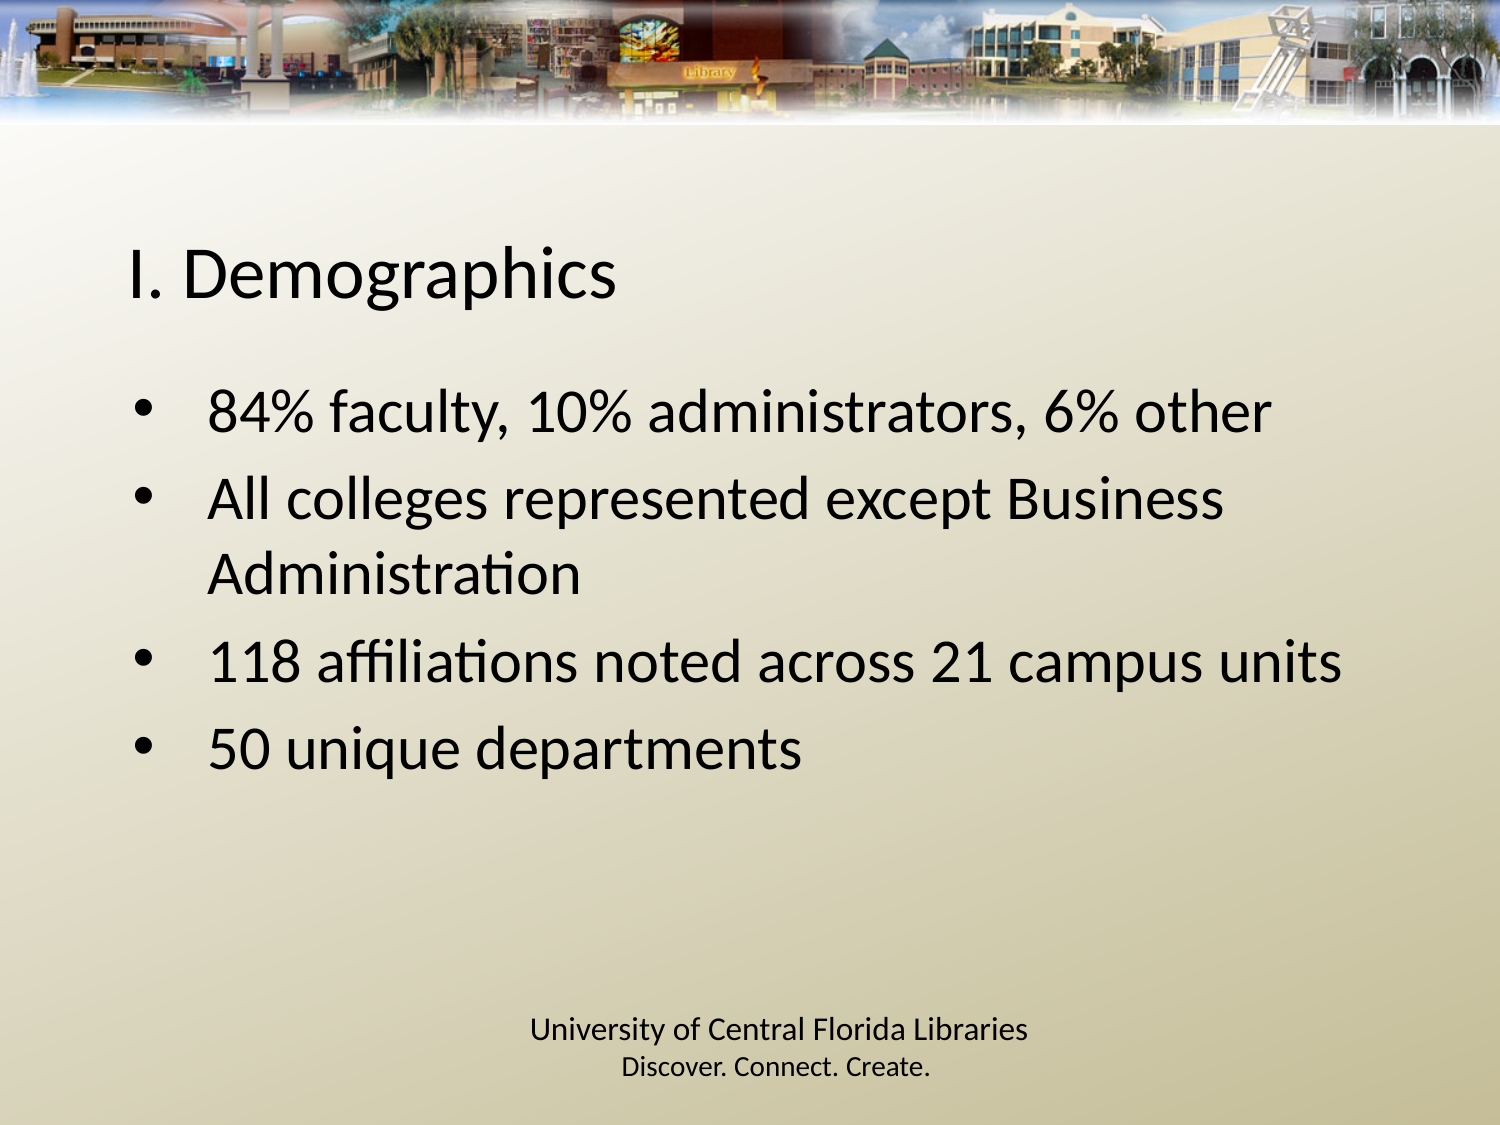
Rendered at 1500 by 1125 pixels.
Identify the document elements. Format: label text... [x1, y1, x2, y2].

text_box University of Central Florida Libraries Discover. Connect. Create. [515, 999, 1045, 1090]
subtitle 84% faculty, 10% administrators, 6% other All colleges represented except Business Administration 118 affiliations noted across 21 campus units 50 unique departments [117, 362, 1388, 863]
picture [0, 0, 1500, 125]
title I. Demographics [112, 174, 1388, 363]
